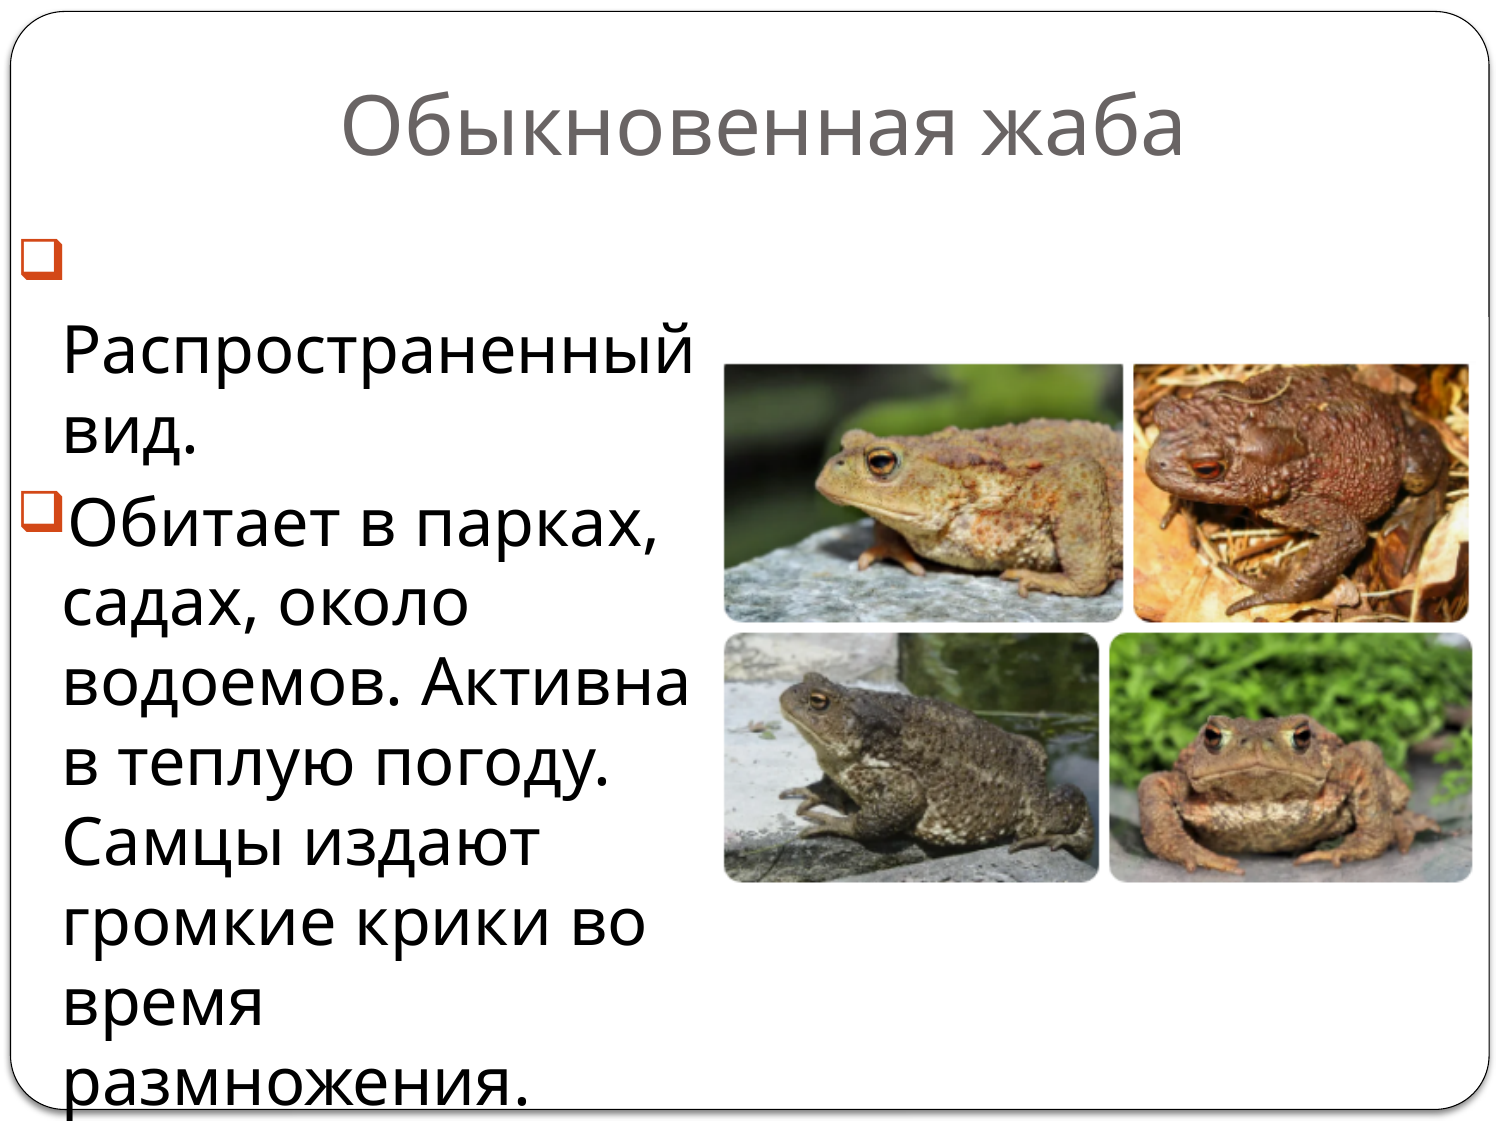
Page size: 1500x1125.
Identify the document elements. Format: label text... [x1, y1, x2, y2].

list Распространенный вид. Обитает в парках, садах, около водоемов. Активна в теплую погоду. Самцы издают громкие крики во время размножения. [1, 219, 720, 985]
title Обыкновенная жаба [324, 0, 1500, 188]
picture [721, 361, 1477, 888]
